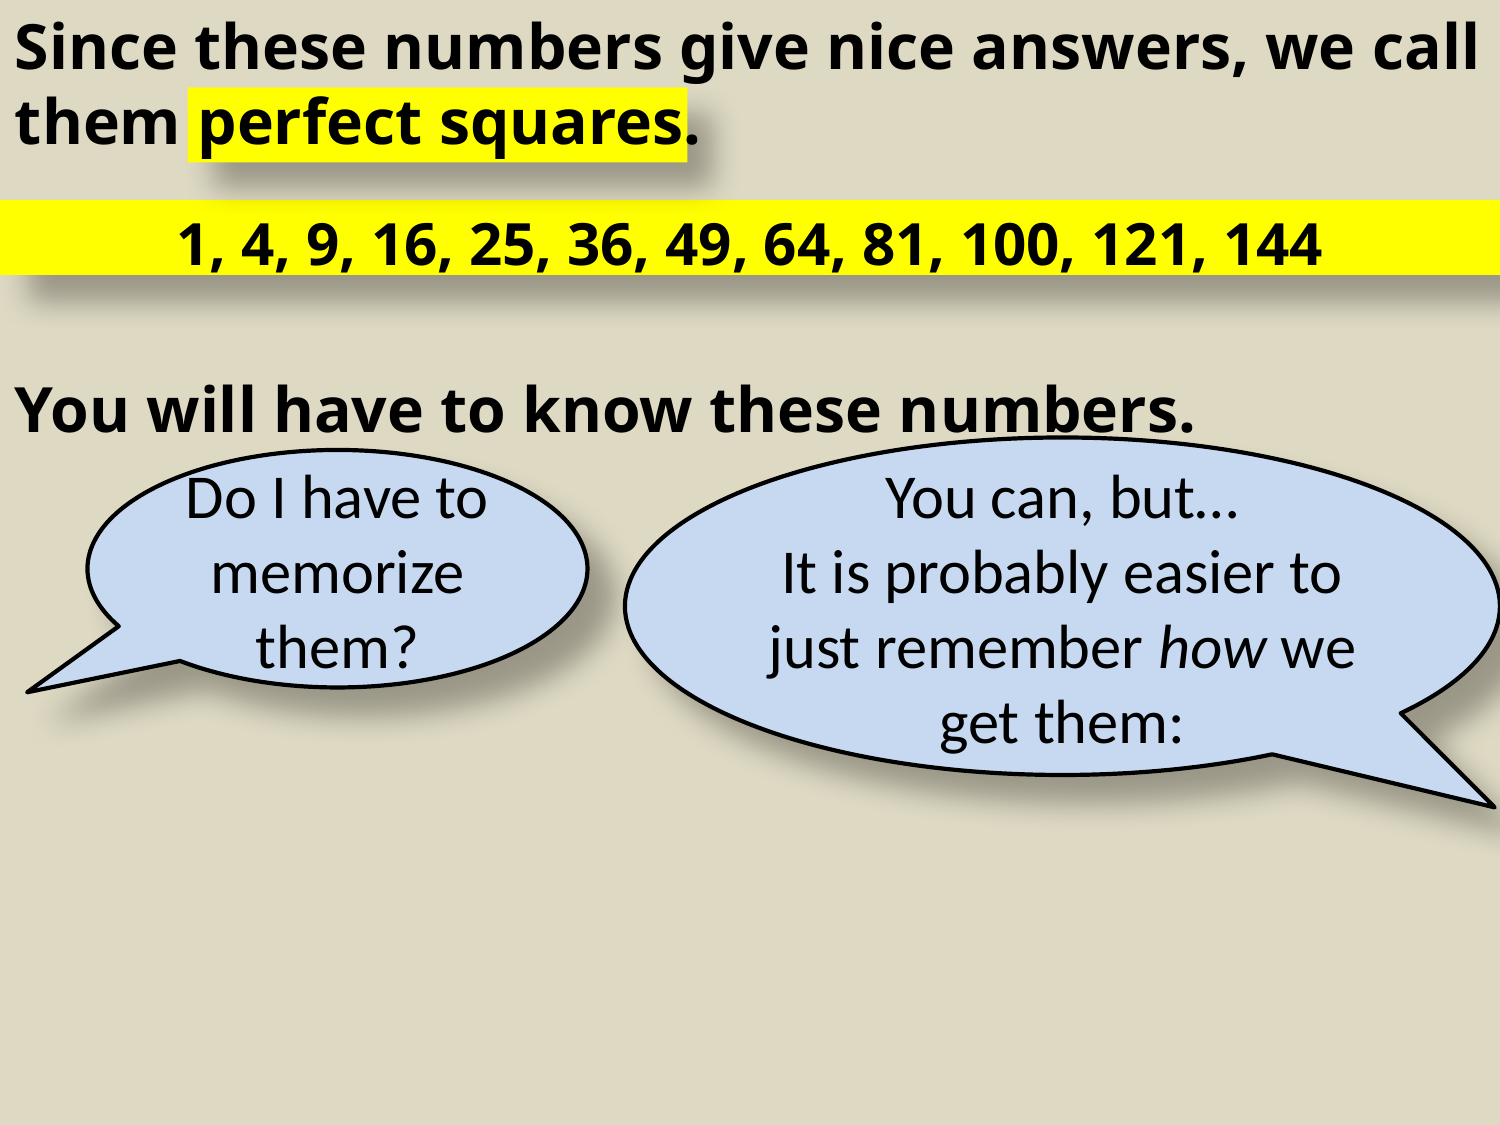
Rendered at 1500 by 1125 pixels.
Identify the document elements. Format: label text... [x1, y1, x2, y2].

text_box 1, 4, 9, 16, 25, 36, 49, 64, 81, 100, 121, 144 [0, 200, 1500, 285]
text_box You can, but… It is probably easier to just remember how we get them: [622, 435, 1500, 810]
text_box You will have to know these numbers. [0, 362, 1500, 453]
text_box Do I have to memorize them? [25, 447, 590, 695]
text_box Since these numbers give nice answers, we call them perfect squares. [0, 0, 1500, 165]
